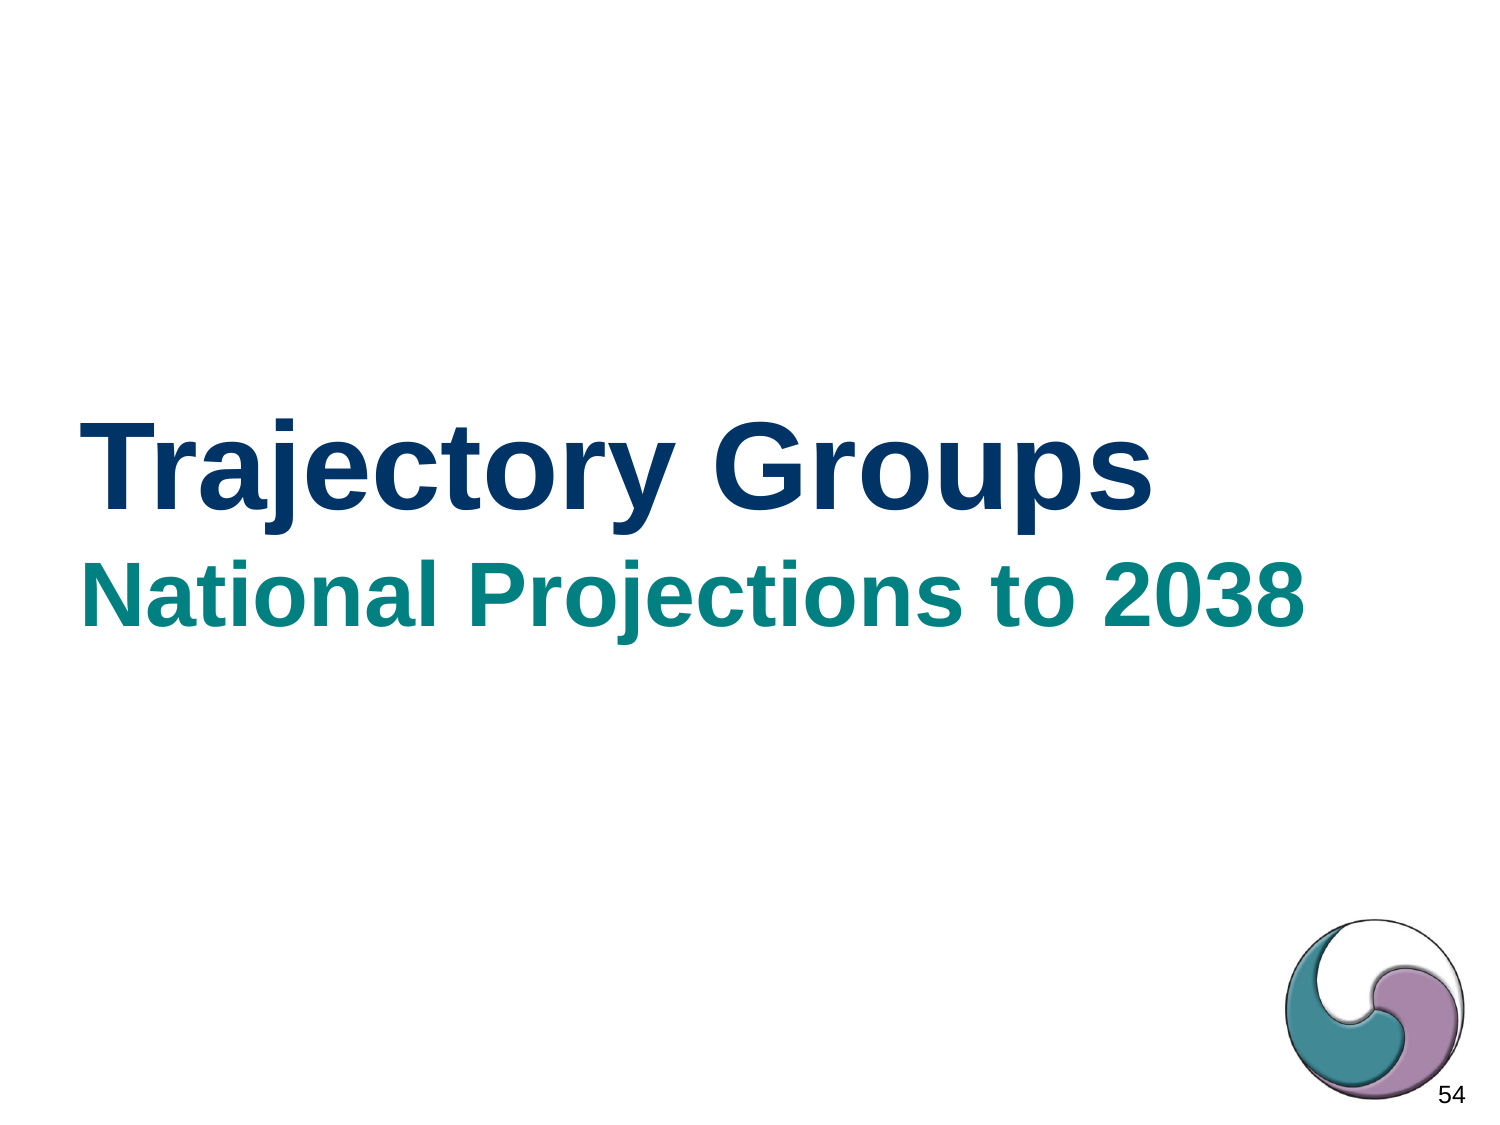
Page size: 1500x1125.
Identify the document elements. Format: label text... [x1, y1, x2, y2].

picture [1455, 1089, 1461, 1097]
title Trajectory Groups National Projections to 2038 [64, 420, 1500, 609]
picture [1281, 916, 1468, 1101]
